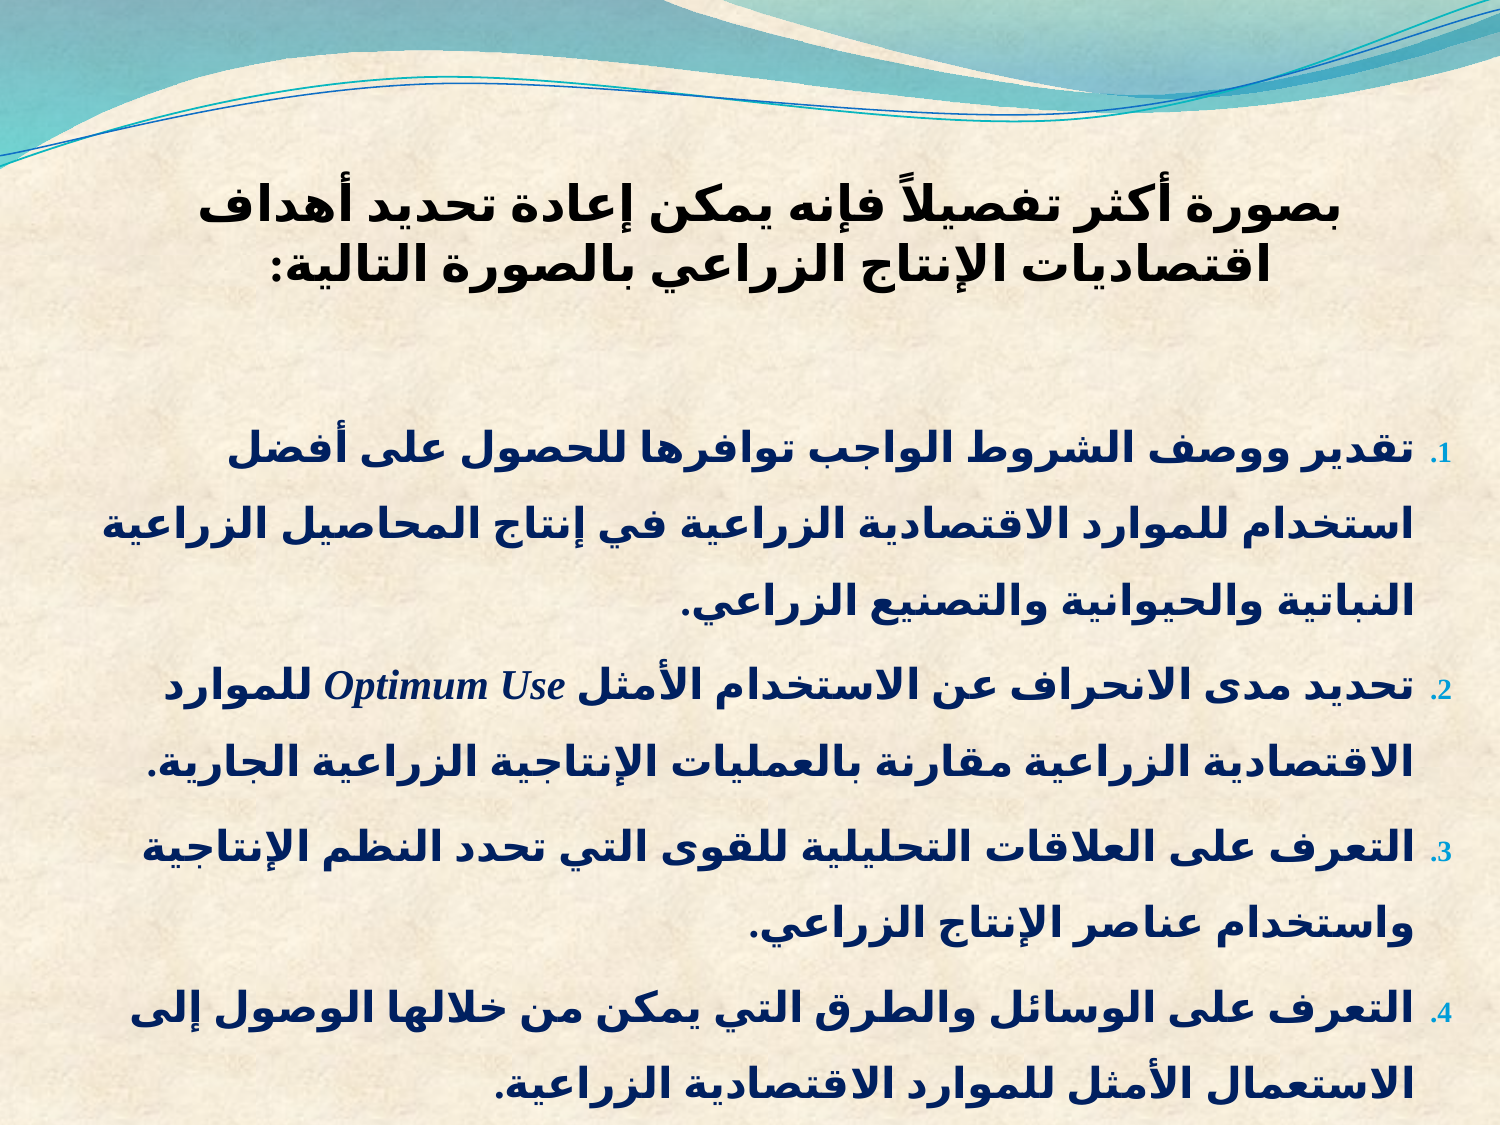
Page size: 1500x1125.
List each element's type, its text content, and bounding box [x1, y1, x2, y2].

text_box بصورة أكثر تفصيلاً فإنه يمكن إعادة تحديد أهداف اقتصاديات الإنتاج الزراعي بالصورة التالية: [36, 99, 1476, 364]
list تقدير ووصف الشروط الواجب توافرها للحصول على أفضل استخدام للموارد الاقتصادية الزراعية في إنتاج المحاصيل الزراعية النباتية والحيوانية والتصنيع الزراعي. تحديد مدى الانحراف عن الاستخدام الأمثل Optimum Use للموارد الاقتصادية الزراعية مقارنة بالعمليات الإنتاجية الزراعية الجارية. التعرف على العلاقات التحليلية للقوى التي تحدد النظم الإنتاجية واستخدام عناصر الإنتاج الزراعي. التعرف على الوسائل والطرق التي يمكن من خلالها الوصول إلى الاستعمال الأمثل للموارد الاقتصادية الزراعية. [62, 386, 1464, 1125]
